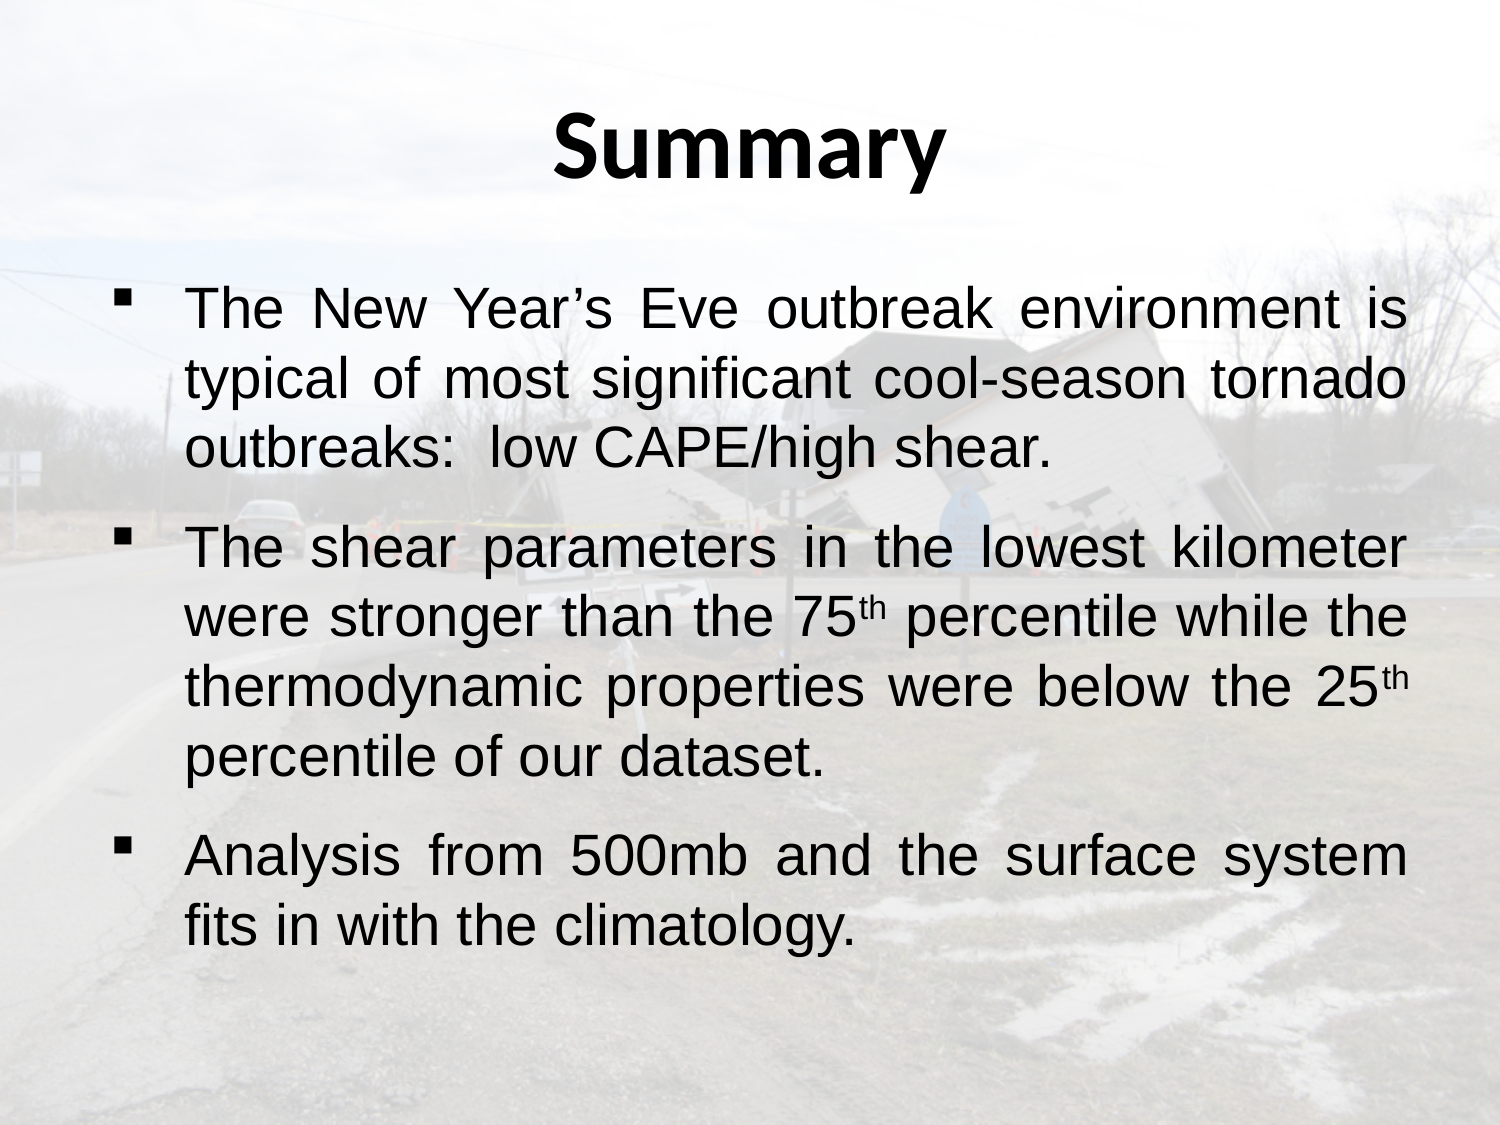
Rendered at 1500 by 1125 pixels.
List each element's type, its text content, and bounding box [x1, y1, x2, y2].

list The New Year’s Eve outbreak environment is typical of most significant cool-season tornado outbreaks: low CAPE/high shear. The shear parameters in the lowest kilometer were stronger than the 75th percentile while the thermodynamic properties were below the 25th percentile of our dataset. Analysis from 500mb and the surface system fits in with the climatology. [75, 262, 1425, 1005]
title Summary [75, 45, 1425, 233]
